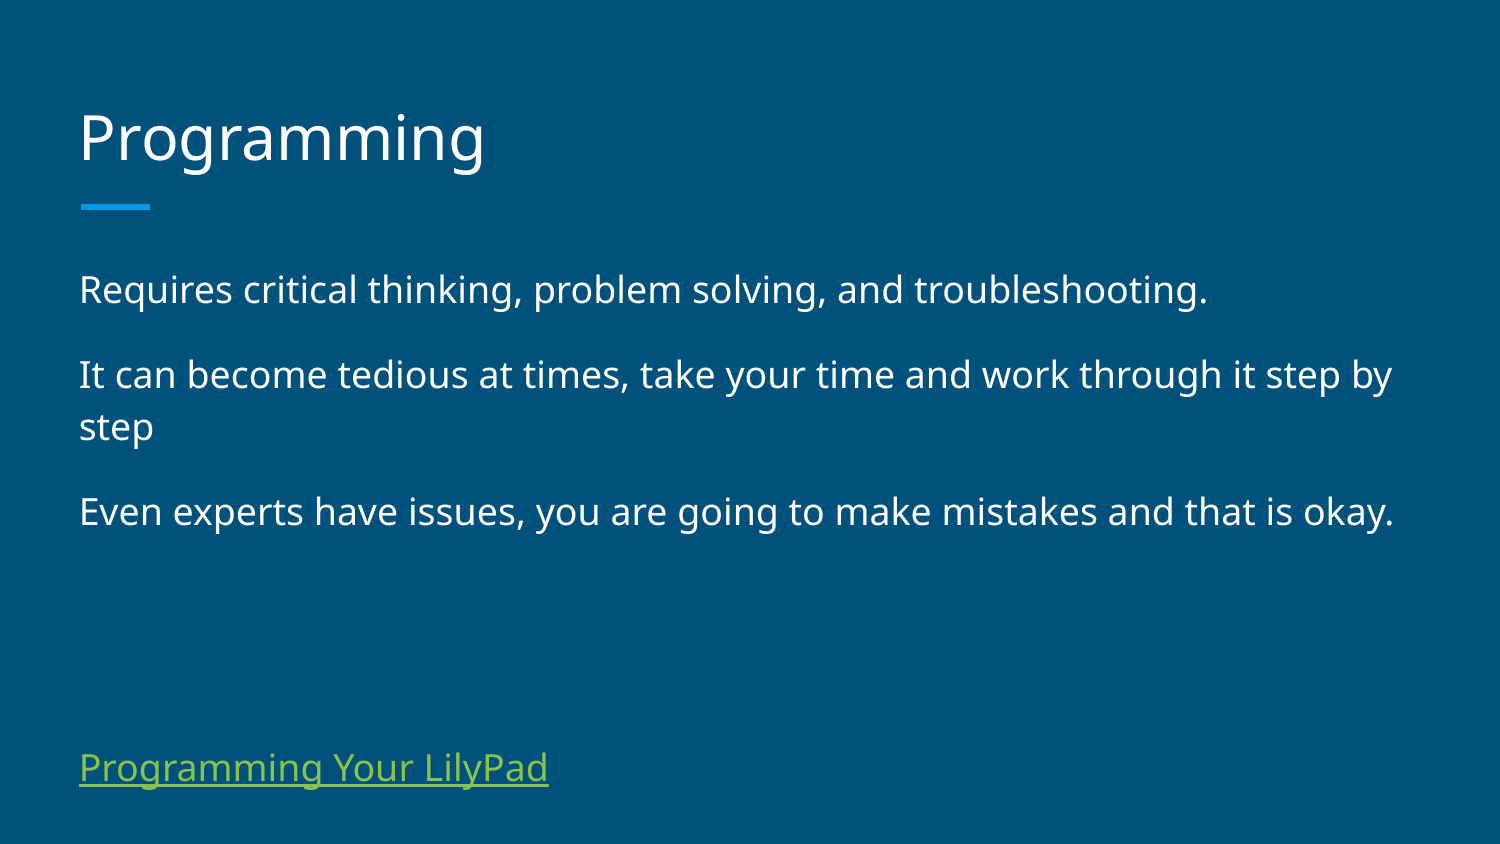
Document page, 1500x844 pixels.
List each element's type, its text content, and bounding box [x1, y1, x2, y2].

title Programming [63, 75, 1437, 188]
list Requires critical thinking, problem solving, and troubleshooting. It can become tedious at times, take your time and work through it step by step Even experts have issues, you are going to make mistakes and that is okay. Programming Your LilyPad [63, 244, 1437, 750]
